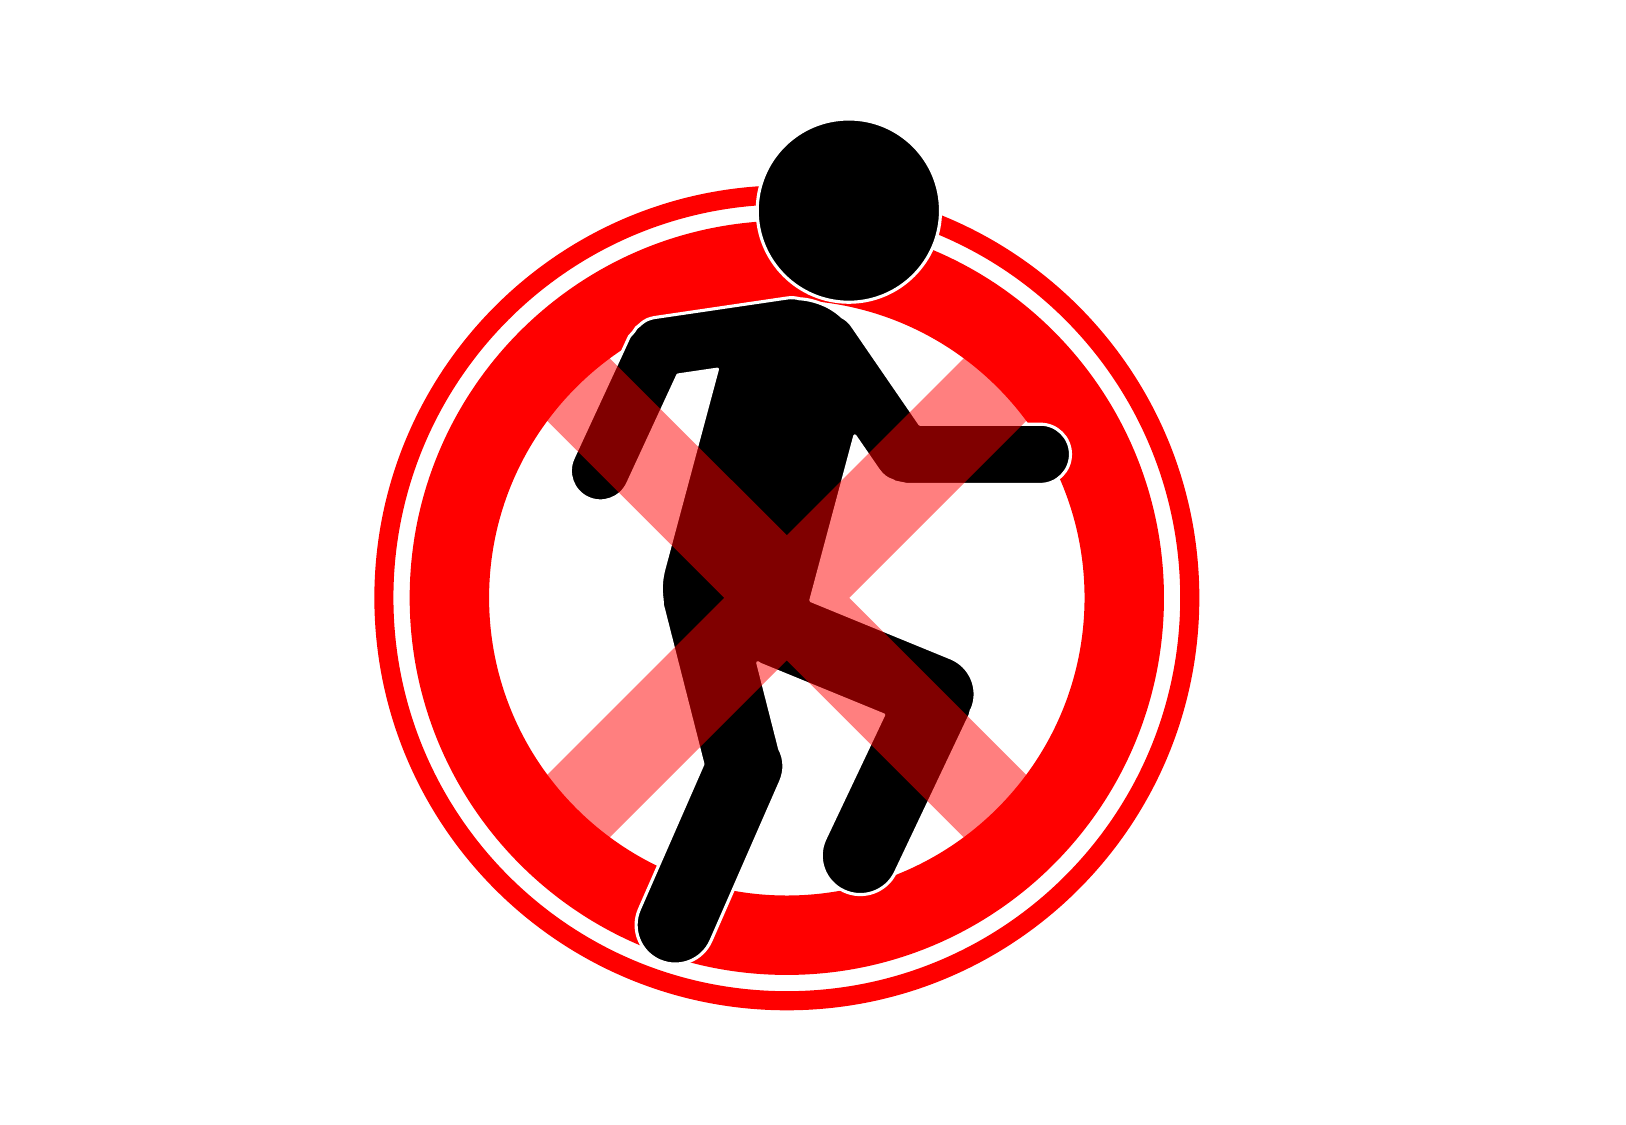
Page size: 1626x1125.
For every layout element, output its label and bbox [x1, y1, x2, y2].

text_box [342, 120, 1232, 1043]
